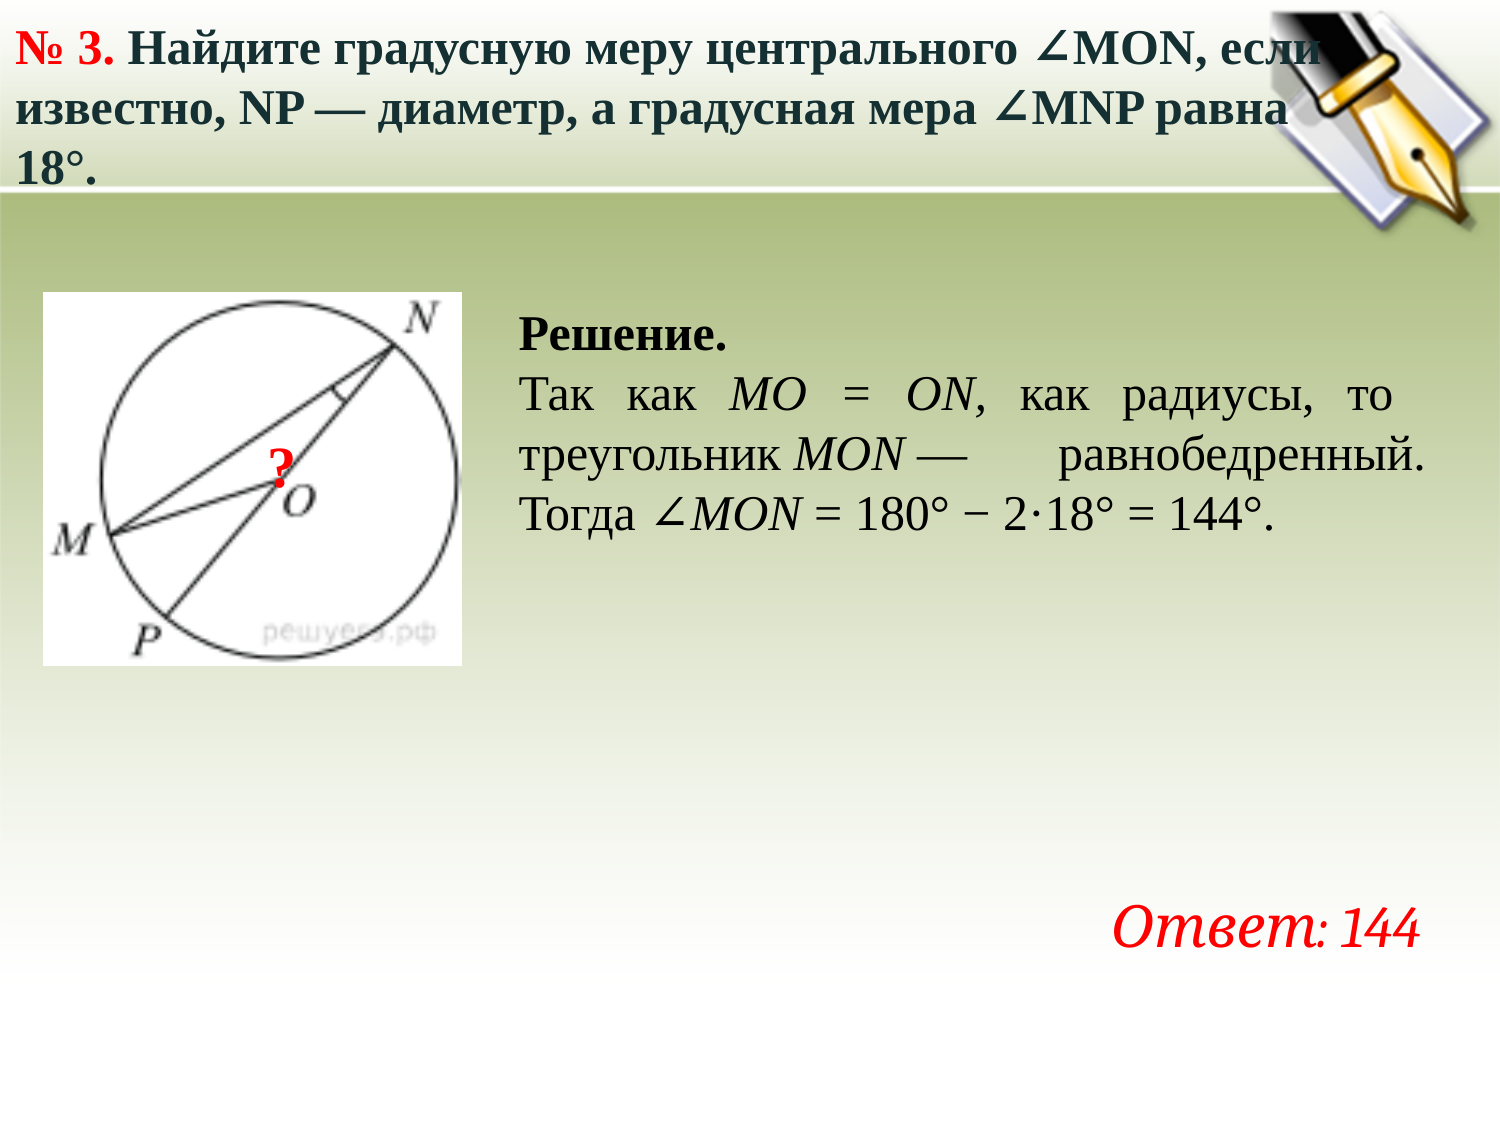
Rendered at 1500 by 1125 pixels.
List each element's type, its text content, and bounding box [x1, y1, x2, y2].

text_box Решение. Так как MO = ON, как радиусы, то треугольник MON — равнобедренный. Тогда ∠MON = 180° − 2·18° = 144°. [503, 292, 1441, 548]
text_box № 3. Найдите градусную меру центрального ∠MON, если известно, NP — диаметр, а градусная мера ∠MNP равна 18°. [0, 6, 1341, 322]
picture [0, 0, 1500, 1125]
text_box Ответ: 144 [1096, 877, 1436, 967]
